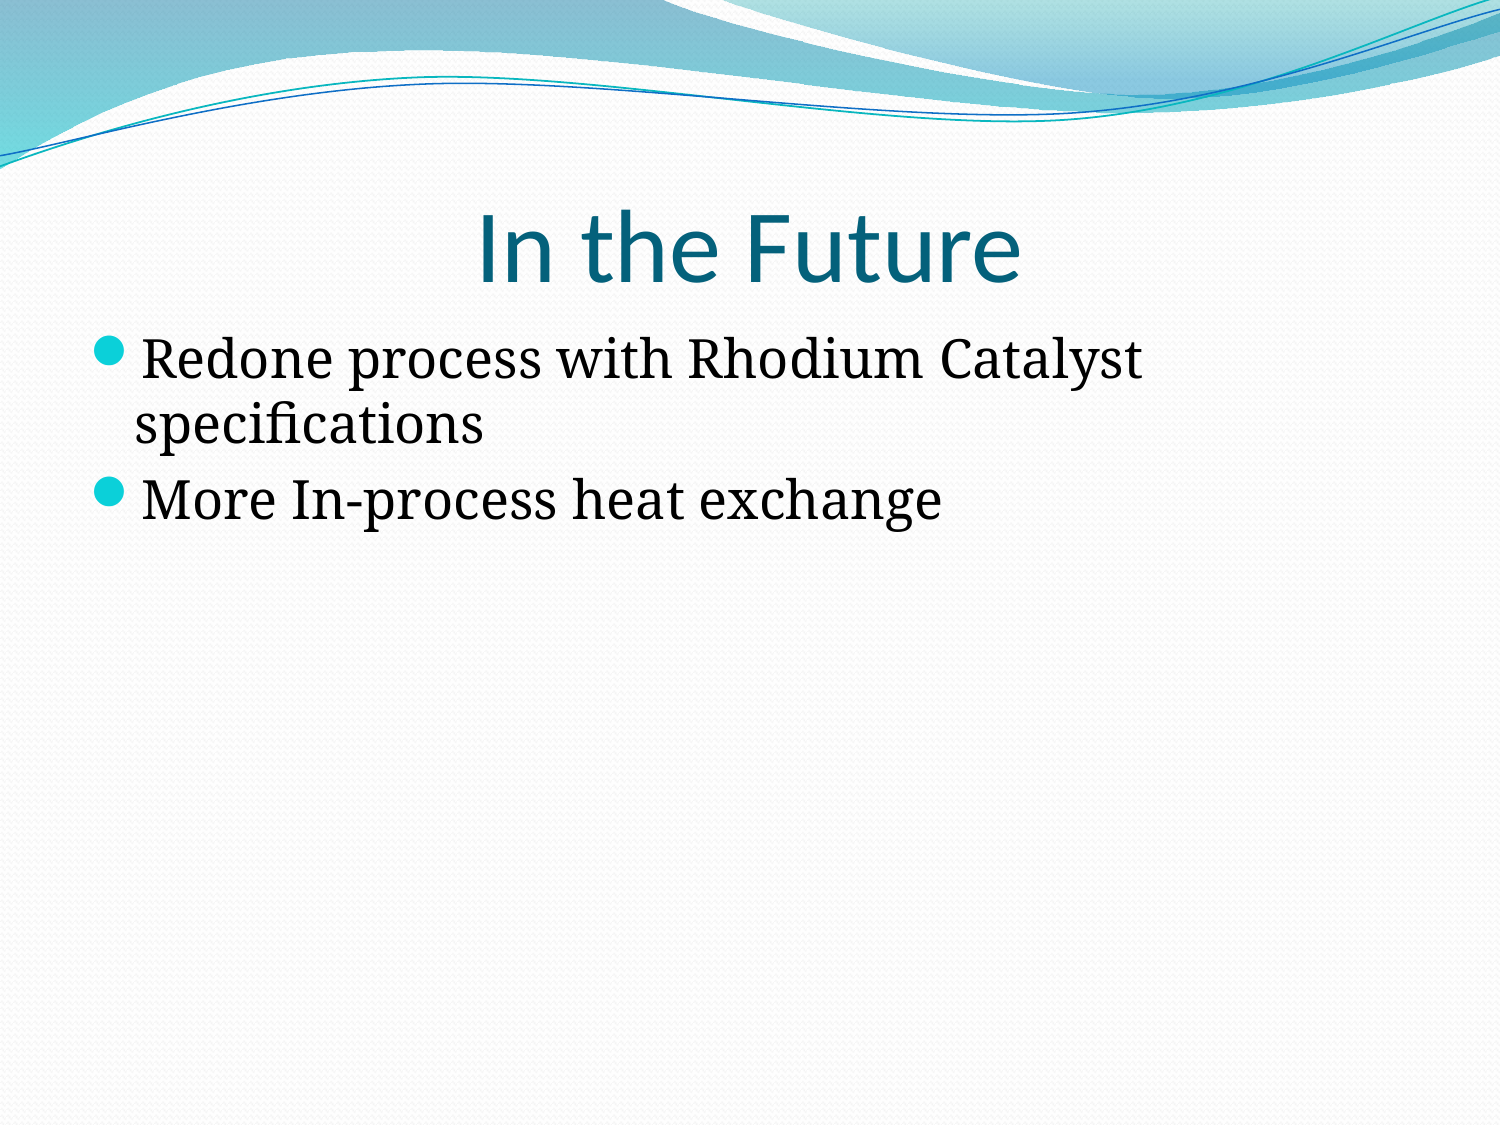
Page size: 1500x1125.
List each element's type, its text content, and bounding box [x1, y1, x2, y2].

title In the Future [75, 115, 1425, 303]
list Redone process with Rhodium Catalyst specifications More In-process heat exchange [75, 317, 1425, 1038]
